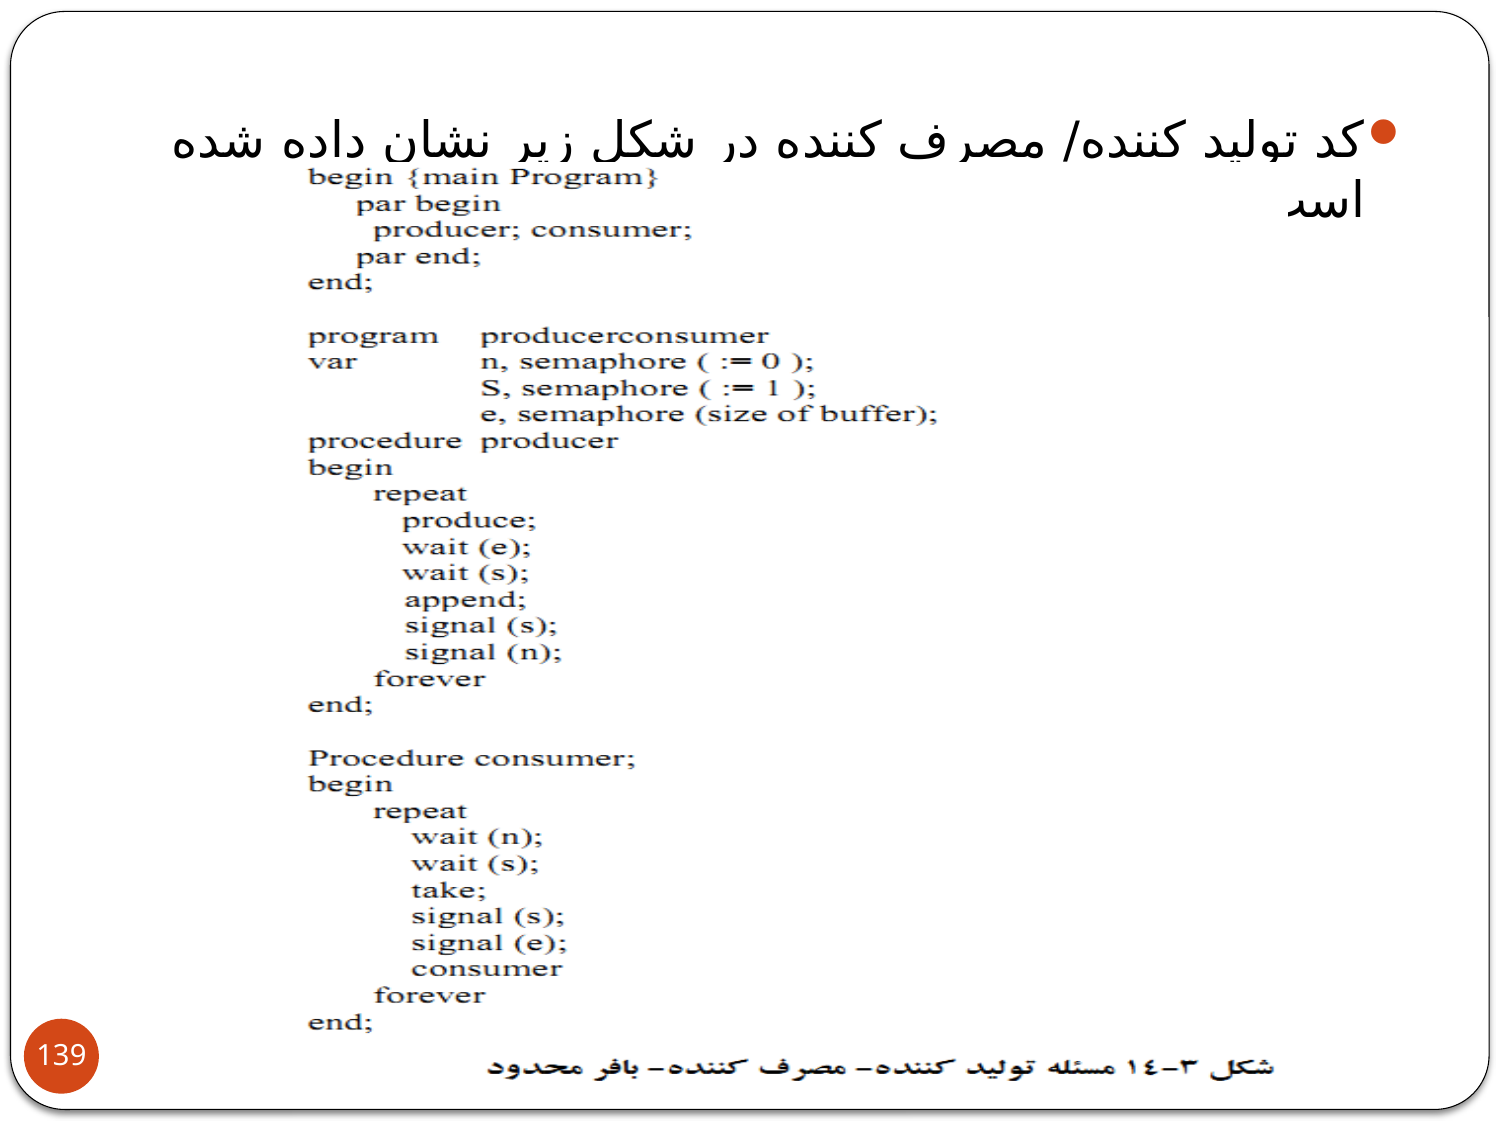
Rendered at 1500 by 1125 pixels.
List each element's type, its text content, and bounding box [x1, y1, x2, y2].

slide_number 139 [23, 1018, 99, 1094]
picture [212, 162, 1288, 1088]
list کد تولید کننده/ مصرف کننده در شکل زیر نشان داده شده است. [150, 99, 1425, 988]
